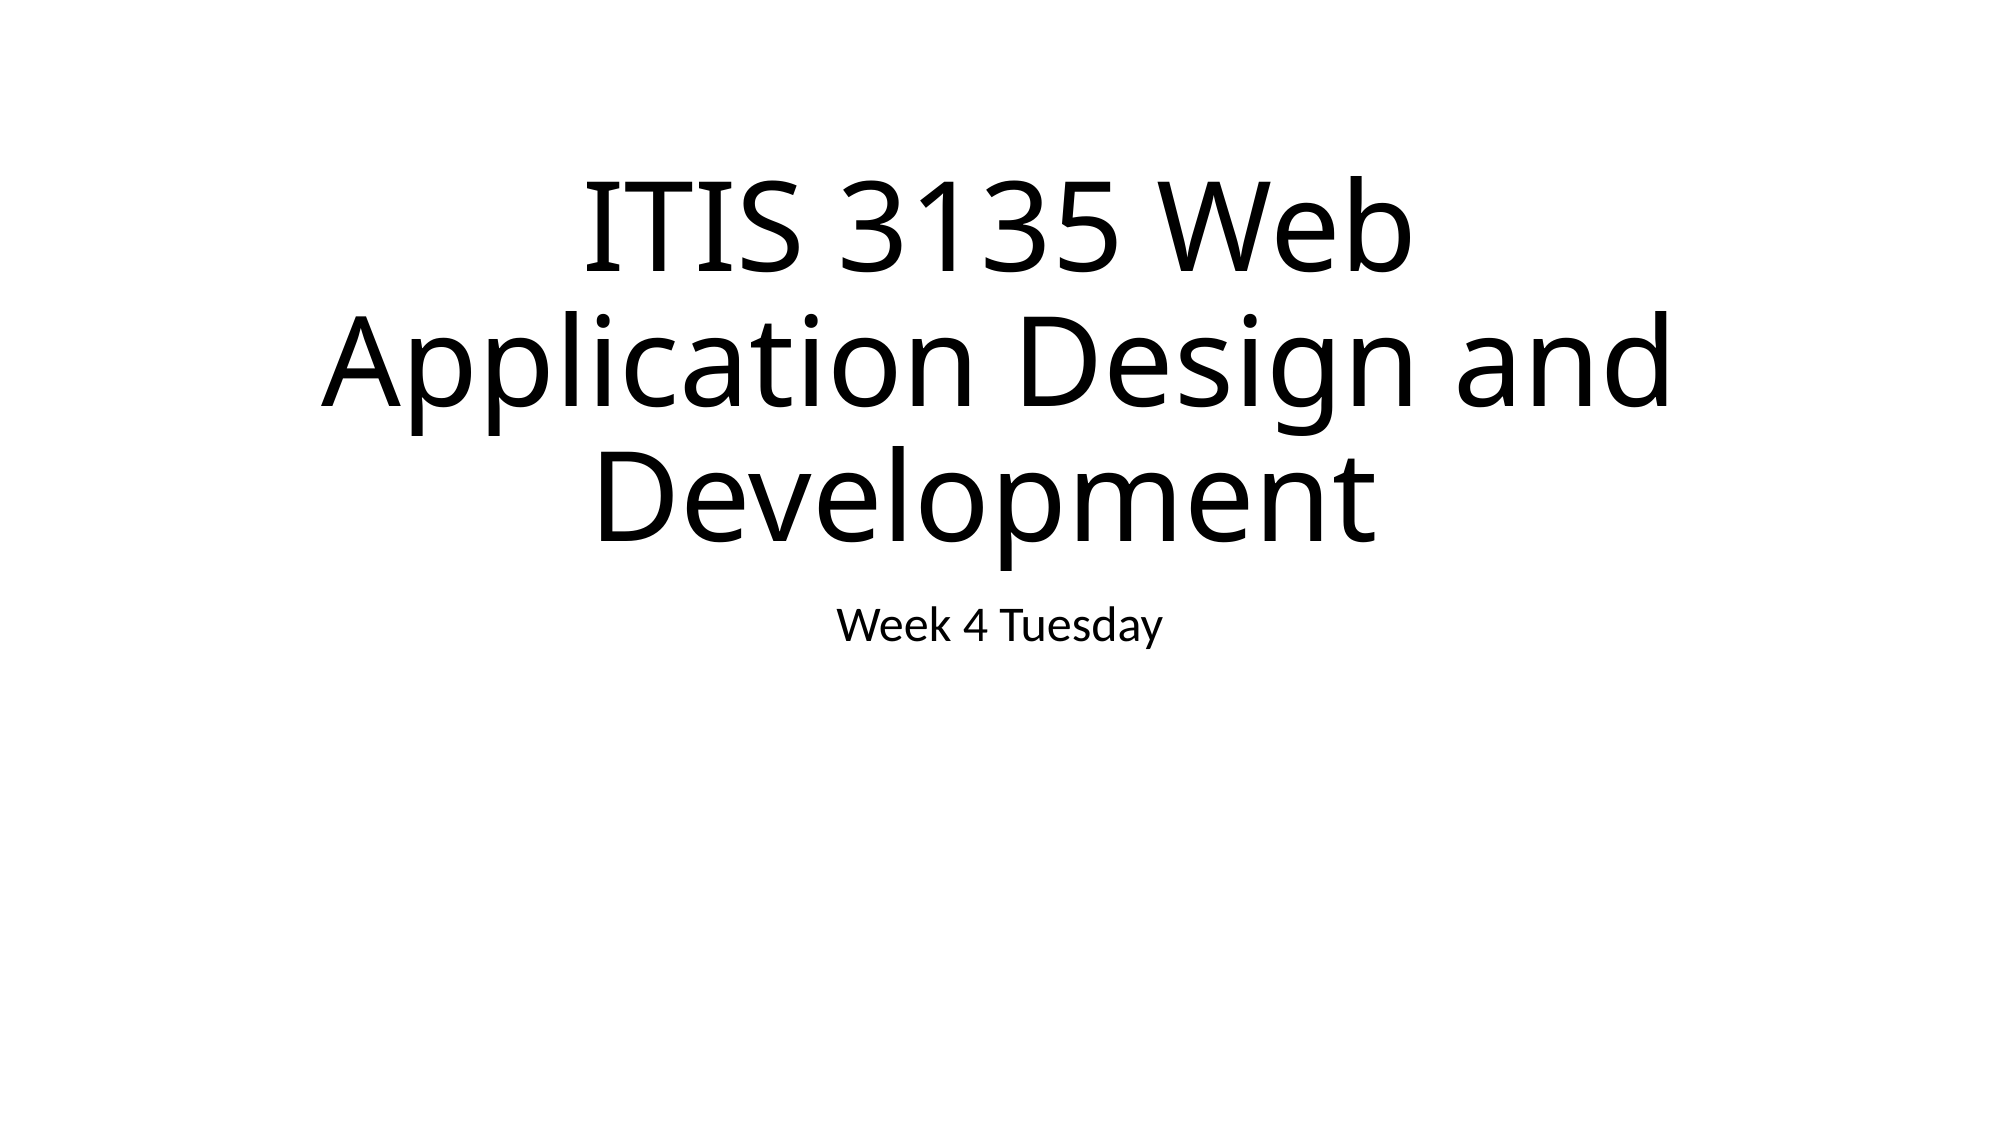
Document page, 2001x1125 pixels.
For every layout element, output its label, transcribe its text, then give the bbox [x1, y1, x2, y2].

title ITIS 3135 Web Application Design and Development [249, 184, 1750, 576]
subtitle Week 4 Tuesday [249, 590, 1750, 863]
